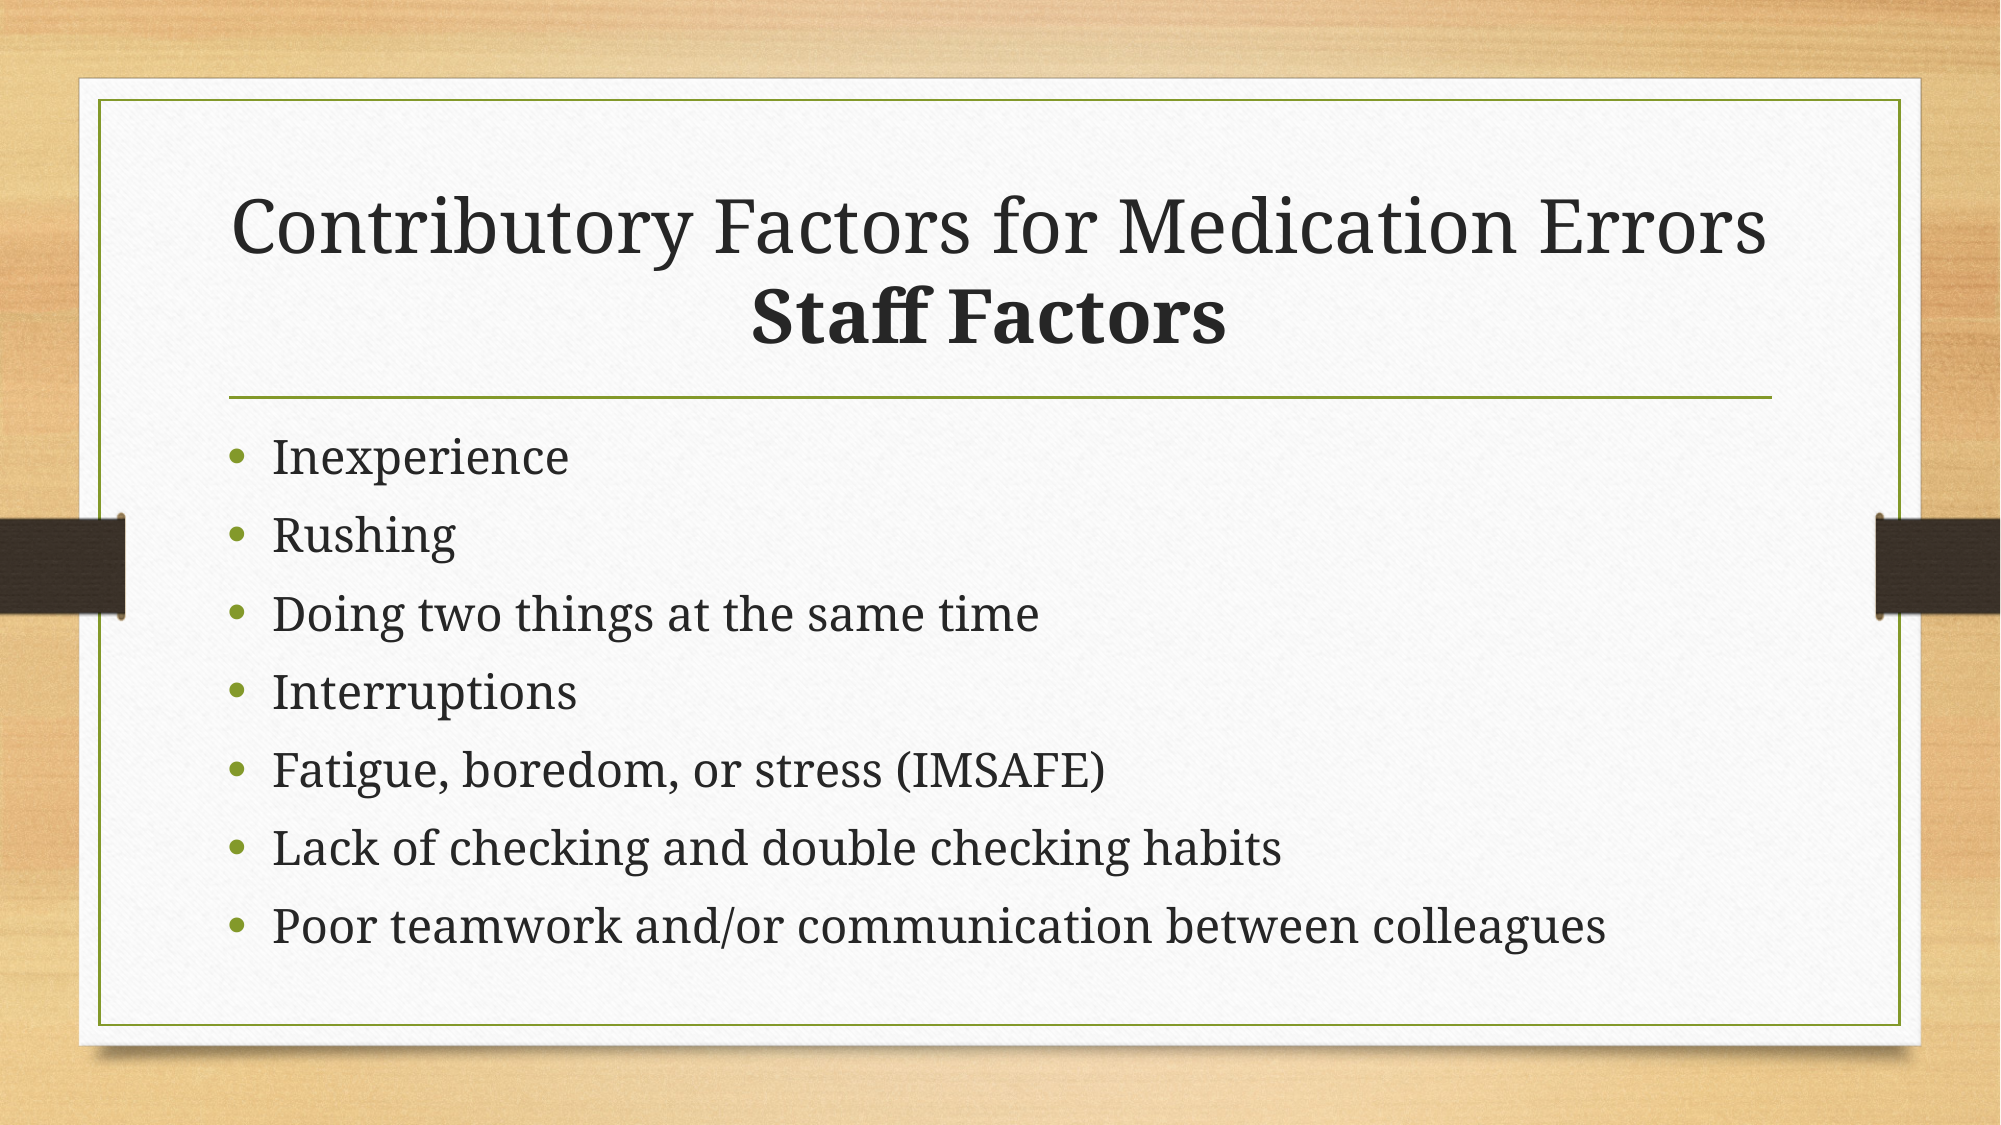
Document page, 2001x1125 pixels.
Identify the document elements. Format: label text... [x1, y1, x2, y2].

title Contributory Factors for Medication Errors Staff Factors [212, 161, 1788, 375]
list Inexperience Rushing Doing two things at the same time Interruptions Fatigue, boredom, or stress (IMSAFE) Lack of checking and double checking habits Poor teamwork and/or communication between colleagues [212, 419, 1788, 964]
picture [0, 0, 2001, 1125]
